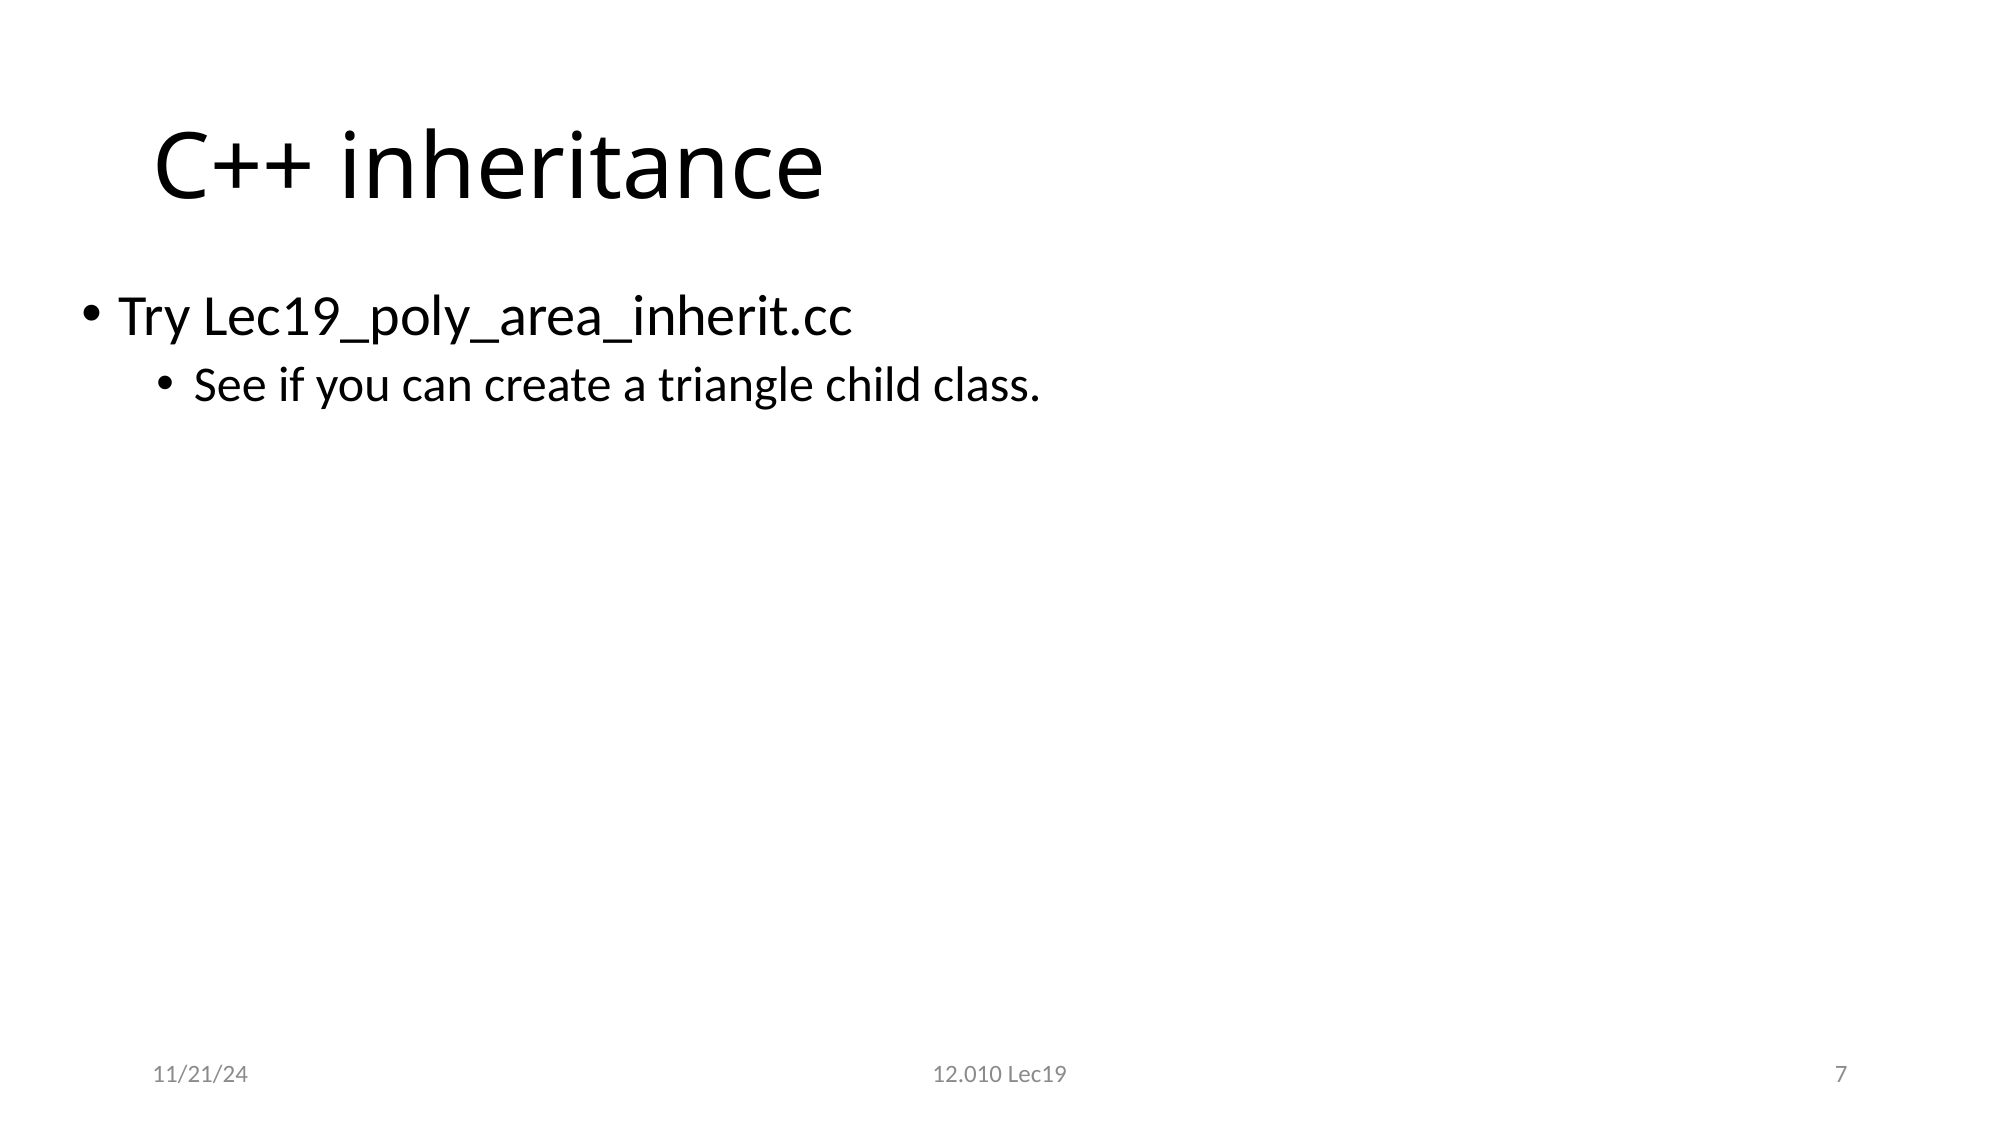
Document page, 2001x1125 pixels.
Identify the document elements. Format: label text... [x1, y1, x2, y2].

list Try Lec19_poly_area_inherit.cc See if you can create a triangle child class. [66, 277, 1890, 992]
title C++ inheritance [137, 59, 1863, 277]
slide_number 7 [1412, 1042, 1863, 1103]
footer 12.010 Lec19 [662, 1042, 1338, 1103]
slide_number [137, 1042, 588, 1103]
